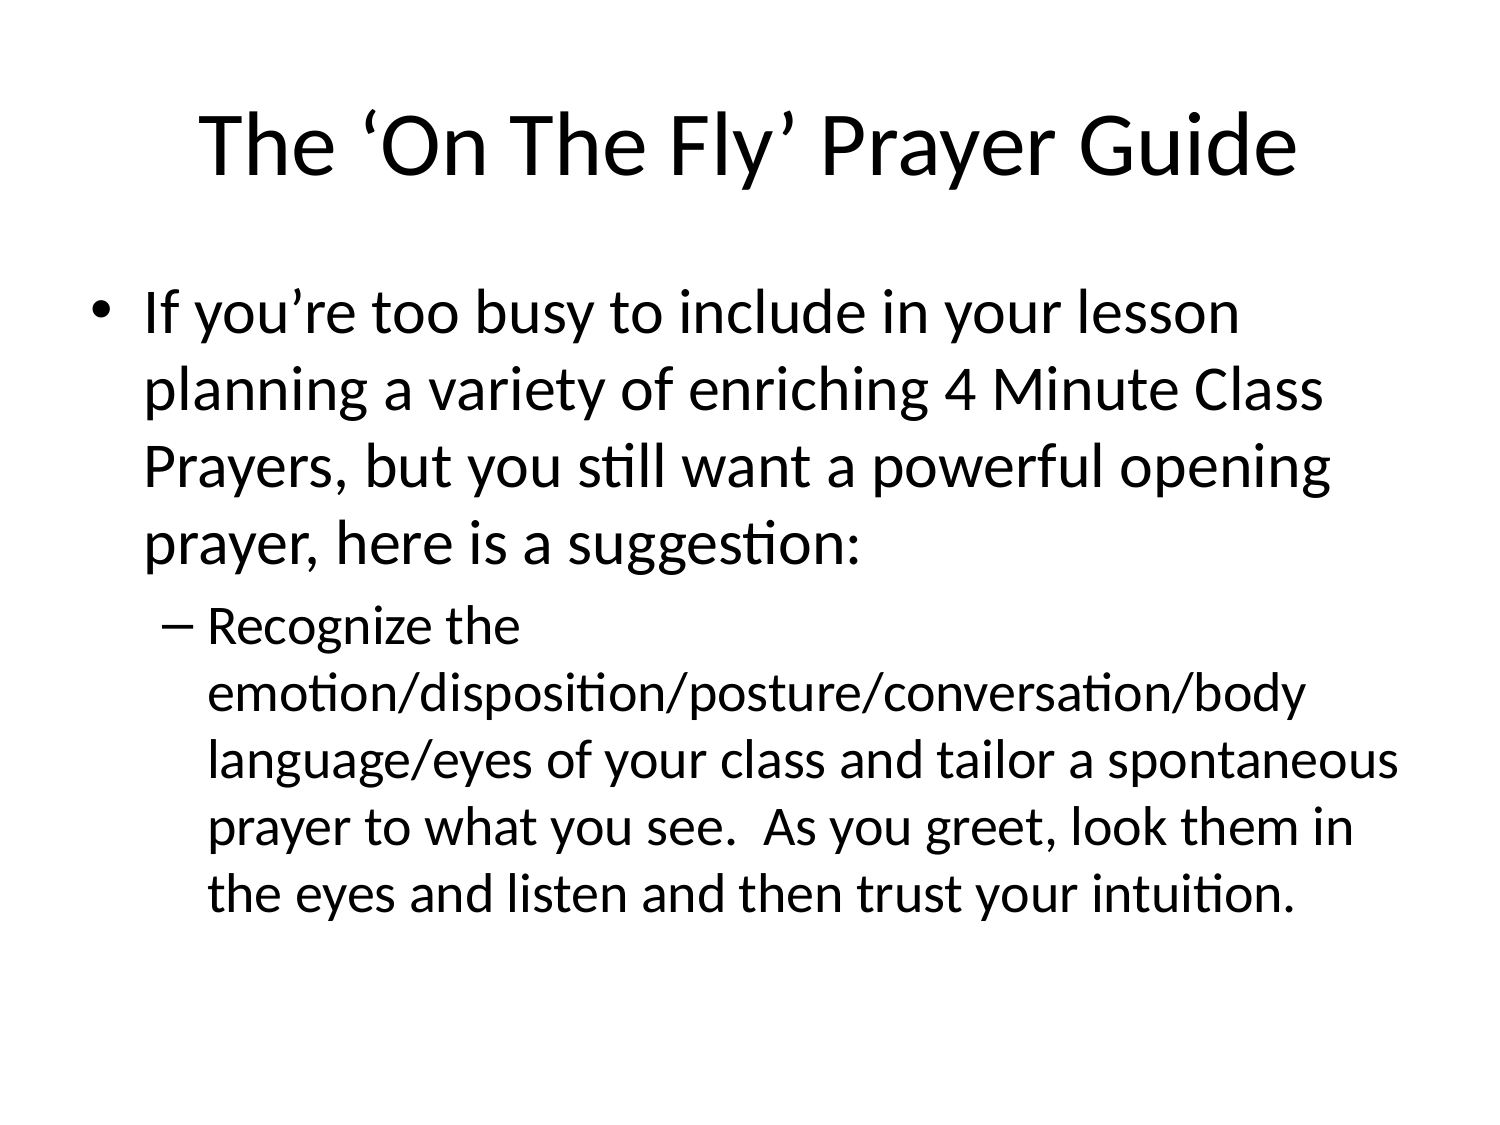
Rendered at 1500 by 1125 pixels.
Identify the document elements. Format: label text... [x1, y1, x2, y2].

list If you’re too busy to include in your lesson planning a variety of enriching 4 Minute Class Prayers, but you still want a powerful opening prayer, here is a suggestion: Recognize the emotion/disposition/posture/conversation/body language/eyes of your class and tailor a spontaneous prayer to what you see. As you greet, look them in the eyes and listen and then trust your intuition. [75, 262, 1425, 1005]
title The ‘On The Fly’ Prayer Guide [75, 45, 1425, 233]
